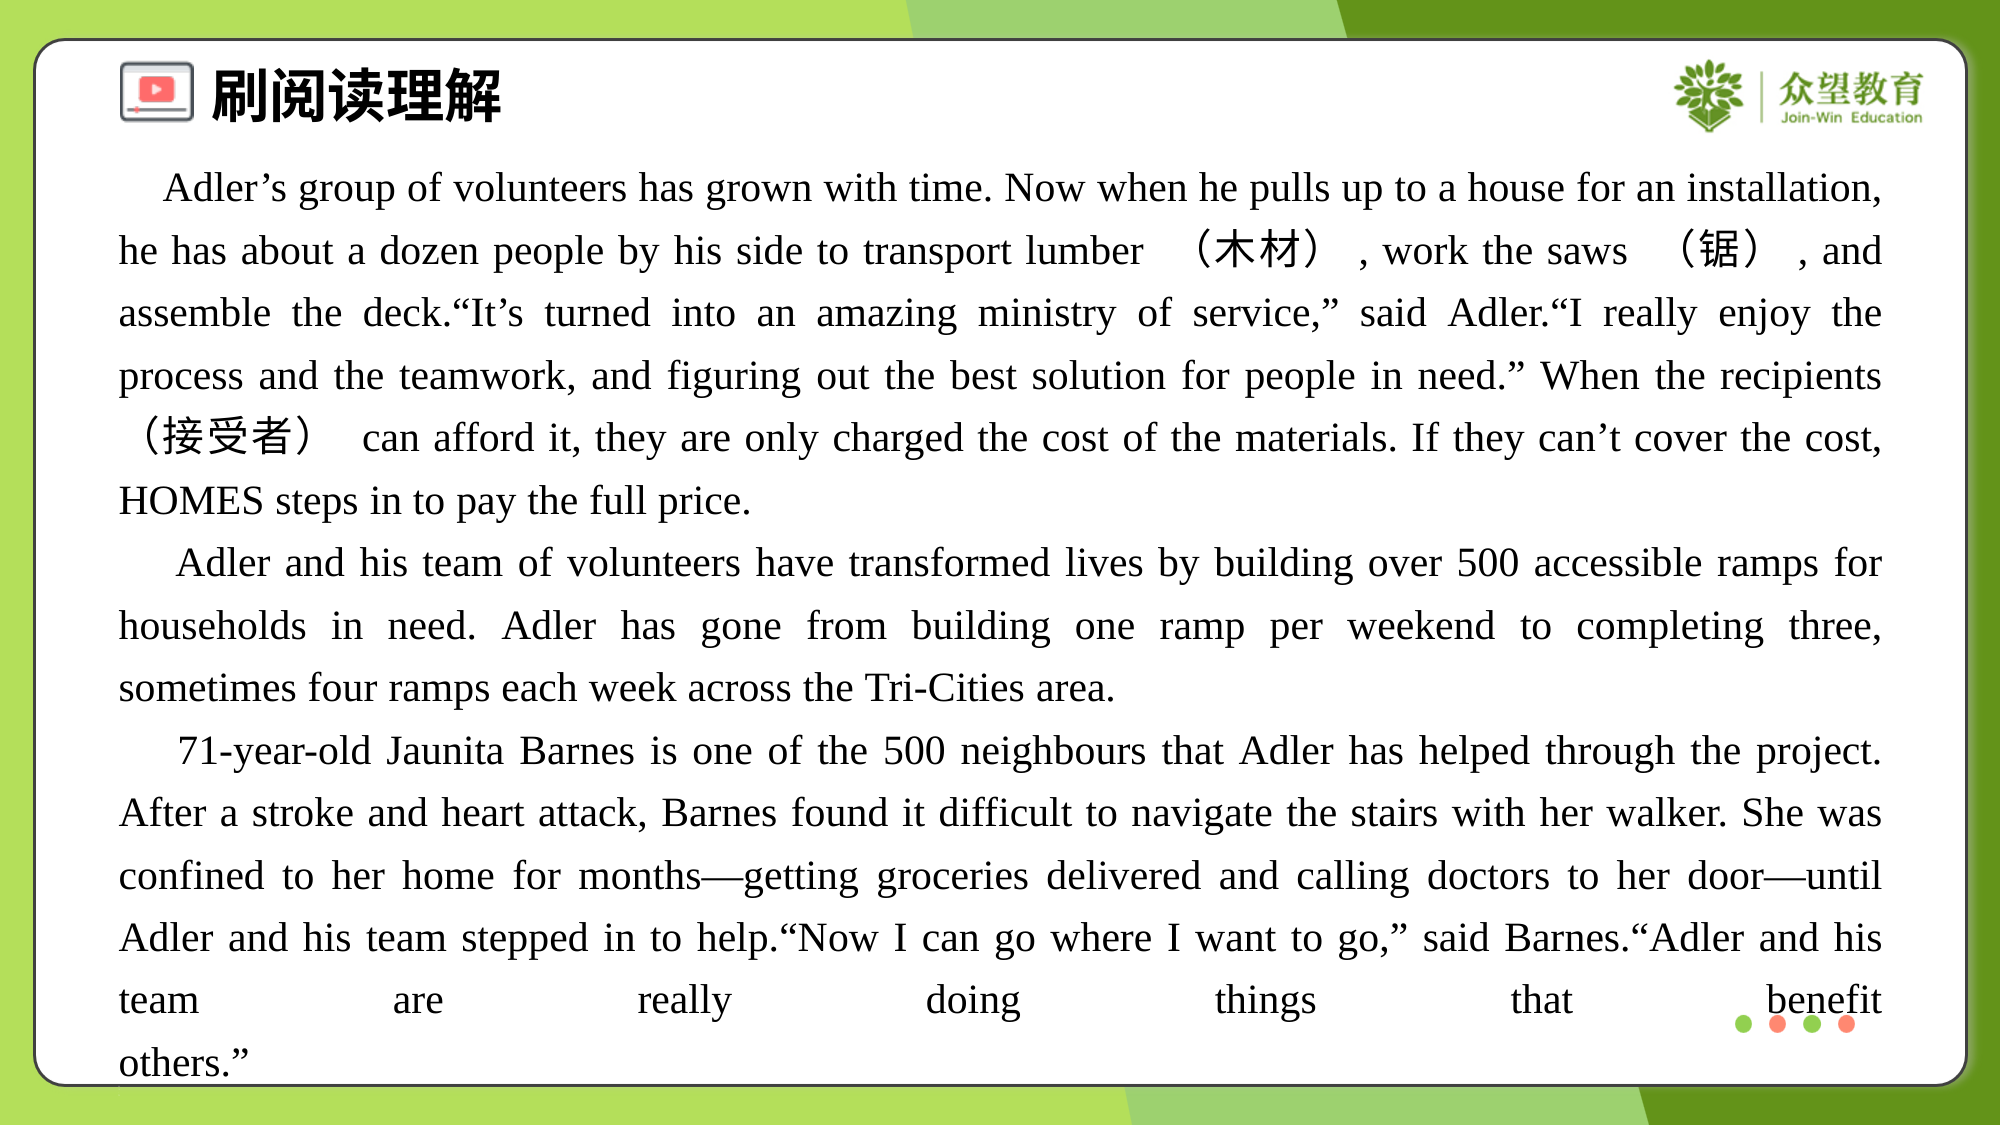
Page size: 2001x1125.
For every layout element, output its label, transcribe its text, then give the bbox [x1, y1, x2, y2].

picture [0, 0, 2000, 1125]
text_box Adler’s group of volunteers has grown with time. Now when he pulls up to a house for an installation, he has about a dozen people by his side to transport lumber （木材）, work the saws （锯）, and assemble the deck.“It’s turned into an amazing ministry of service,” said Adler.“I really enjoy the process and the teamwork, and figuring out the best solution for people in need.” When the recipients （接受者） can afford it, they are only charged the cost of the materials. If they can’t cover the cost, HOMES steps in to pay the full price. Adler and his team of volunteers have transformed lives by building over 500 accessible ramps for households in need. Adler has gone from building one ramp per weekend to completing three, sometimes four ramps each week across the Tri-Cities area. 71-year-old Jaunita Barnes is one of the 500 neighbours that Adler has helped through the project. After a stroke and heart attack, Barnes found it difficult to navigate the stairs with her walker. She was confined to her home for months—getting groceries delivered and calling doctors to her door—until Adler and his team stepped in to help.“Now I can go where I want to go,” said Barnes.“Adler and his team are really doing things that benefit others.”#1.5 [118, 147, 1883, 1017]
